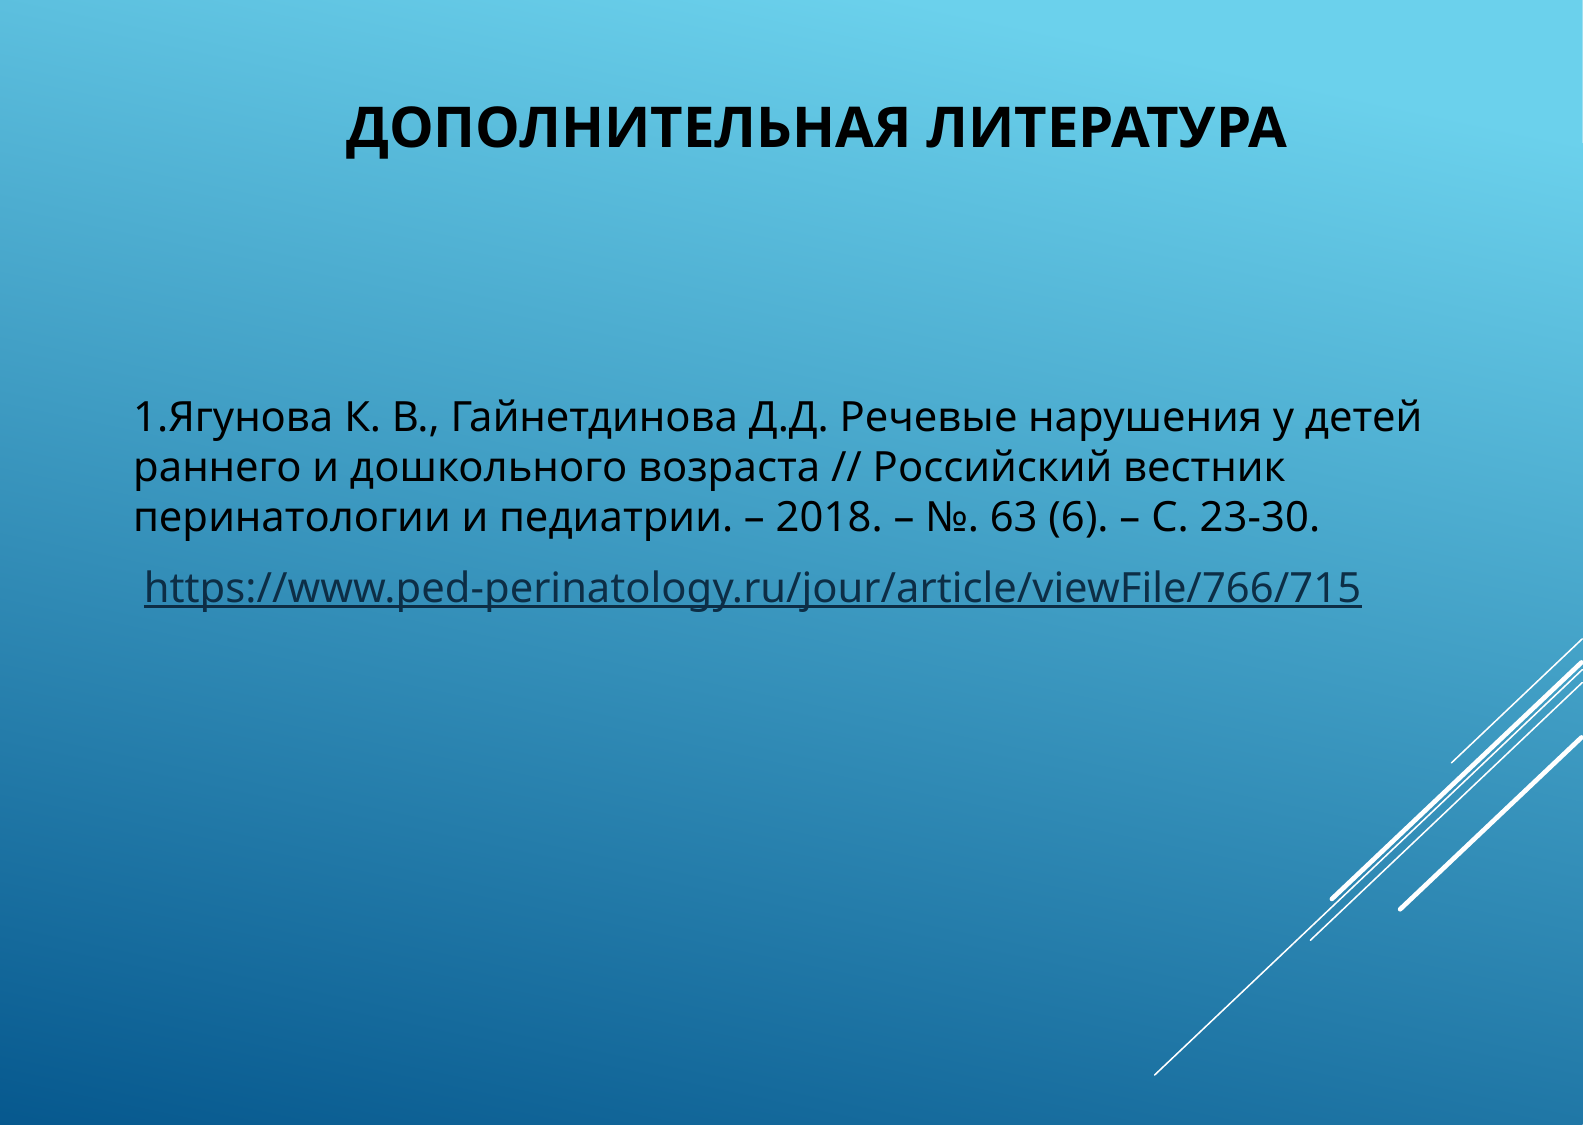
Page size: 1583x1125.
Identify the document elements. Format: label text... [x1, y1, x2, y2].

list 1.Ягунова К. В., Гайнетдинова Д.Д. Речевые нарушения у детей раннего и дошкольного возраста // Российский вестник перинатологии и педиатрии. – 2018. – №. 63 (6). – С. 23-30. https://www.ped-perinatology.ru/jour/article/viewFile/766/715 [118, 172, 1489, 905]
title Дополнительная литература [121, 0, 1512, 250]
